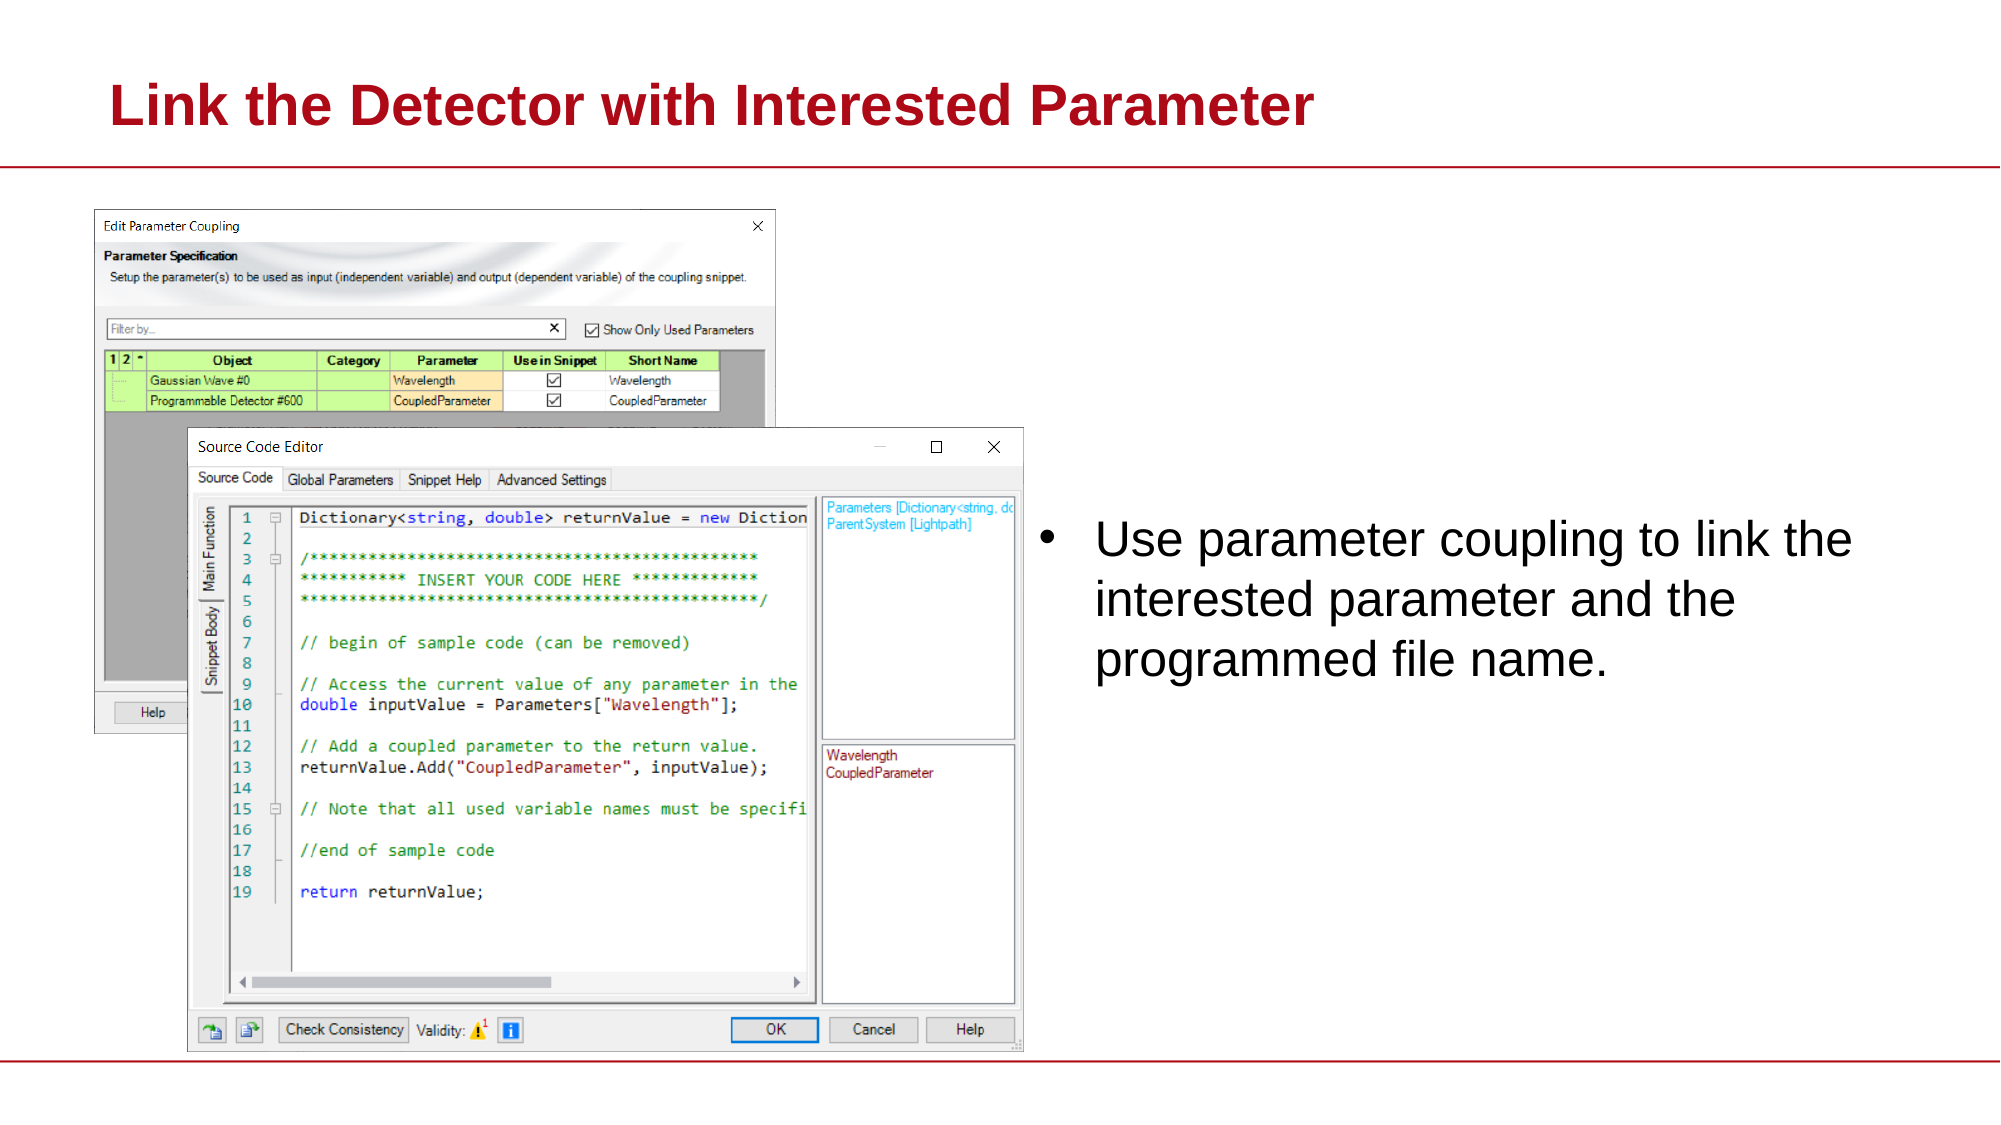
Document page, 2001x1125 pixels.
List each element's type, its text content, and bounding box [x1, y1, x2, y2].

picture [0, 0, 2000, 1125]
title Link the Detector with Interested Parameter [94, 59, 1906, 148]
list Use parameter coupling to link the interested parameter and the programmed file name. [1024, 498, 1906, 1028]
